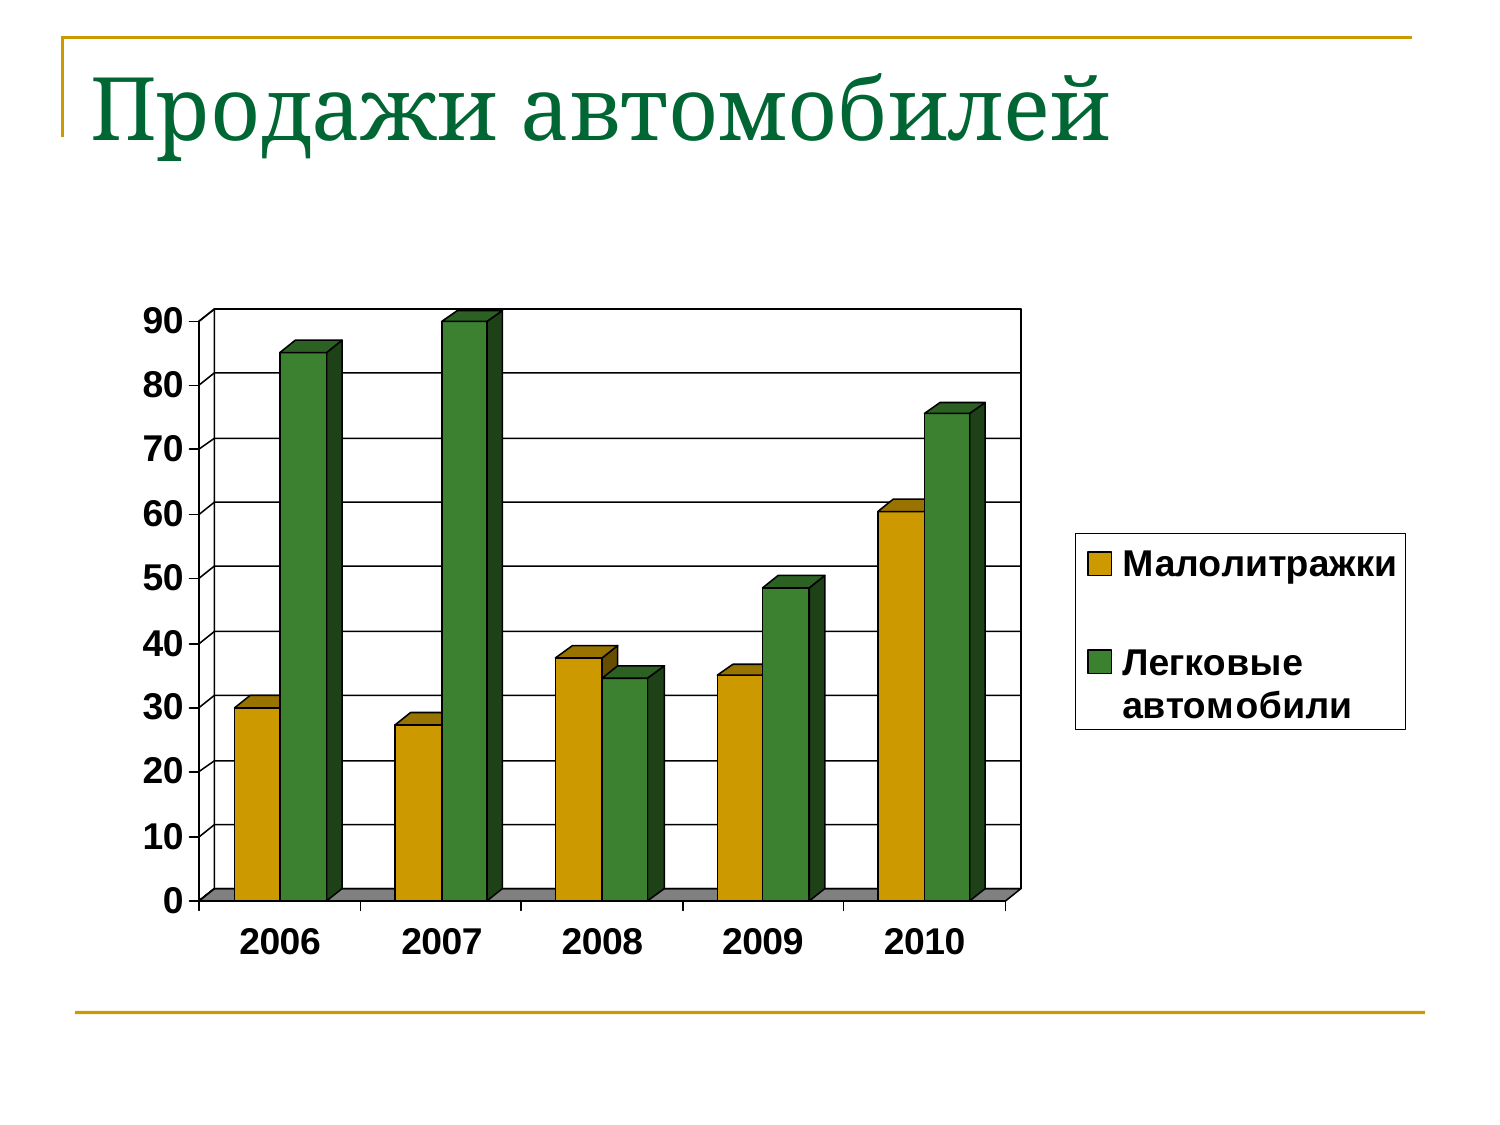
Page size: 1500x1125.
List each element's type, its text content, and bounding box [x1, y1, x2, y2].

title Продажи автомобилей [74, 45, 1426, 233]
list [75, 261, 1422, 1003]
